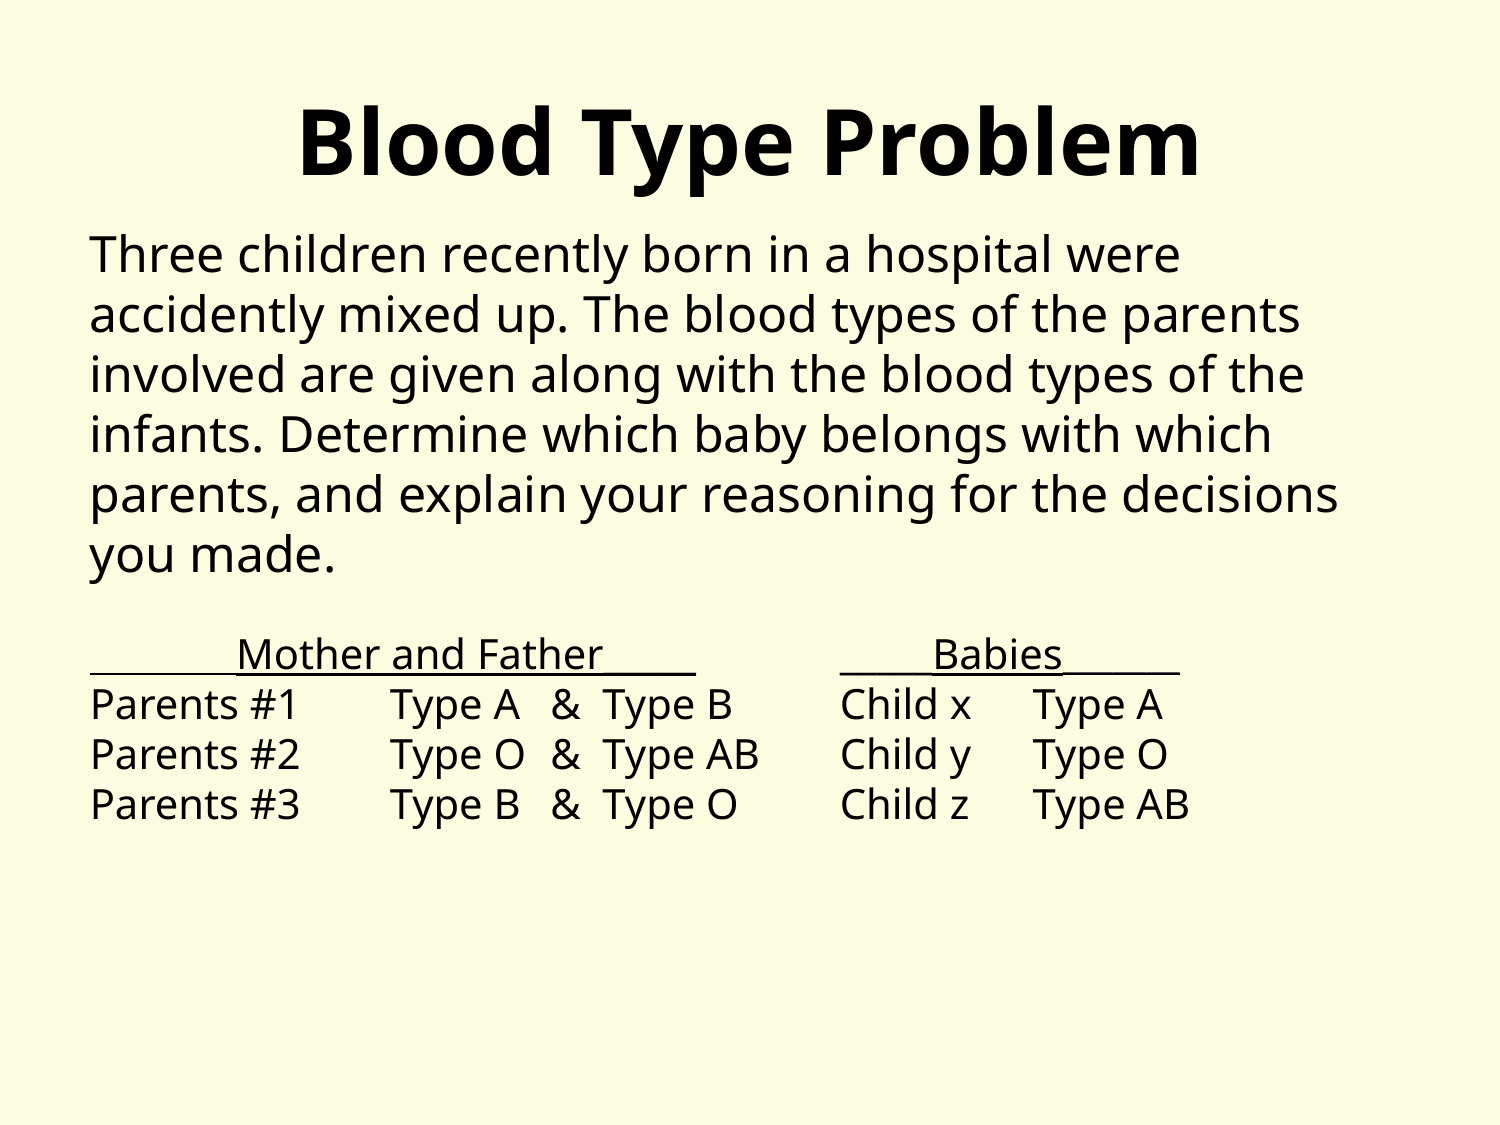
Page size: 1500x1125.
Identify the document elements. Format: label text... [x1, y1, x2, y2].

title Blood Type Problem [74, 44, 1426, 233]
text_box Three children recently born in a hospital were accidently mixed up. The blood types of the parents involved are given along with the blood types of the infants. Determine which baby belongs with which parents, and explain your reasoning for the decisions you made. Mother and Father_____ _____Babies_______ Parents #1 Type A & Type B Child x Type A Parents #2 Type O & Type AB Child y Type O Parents #3 Type B & Type O Child z Type AB [75, 215, 1388, 836]
